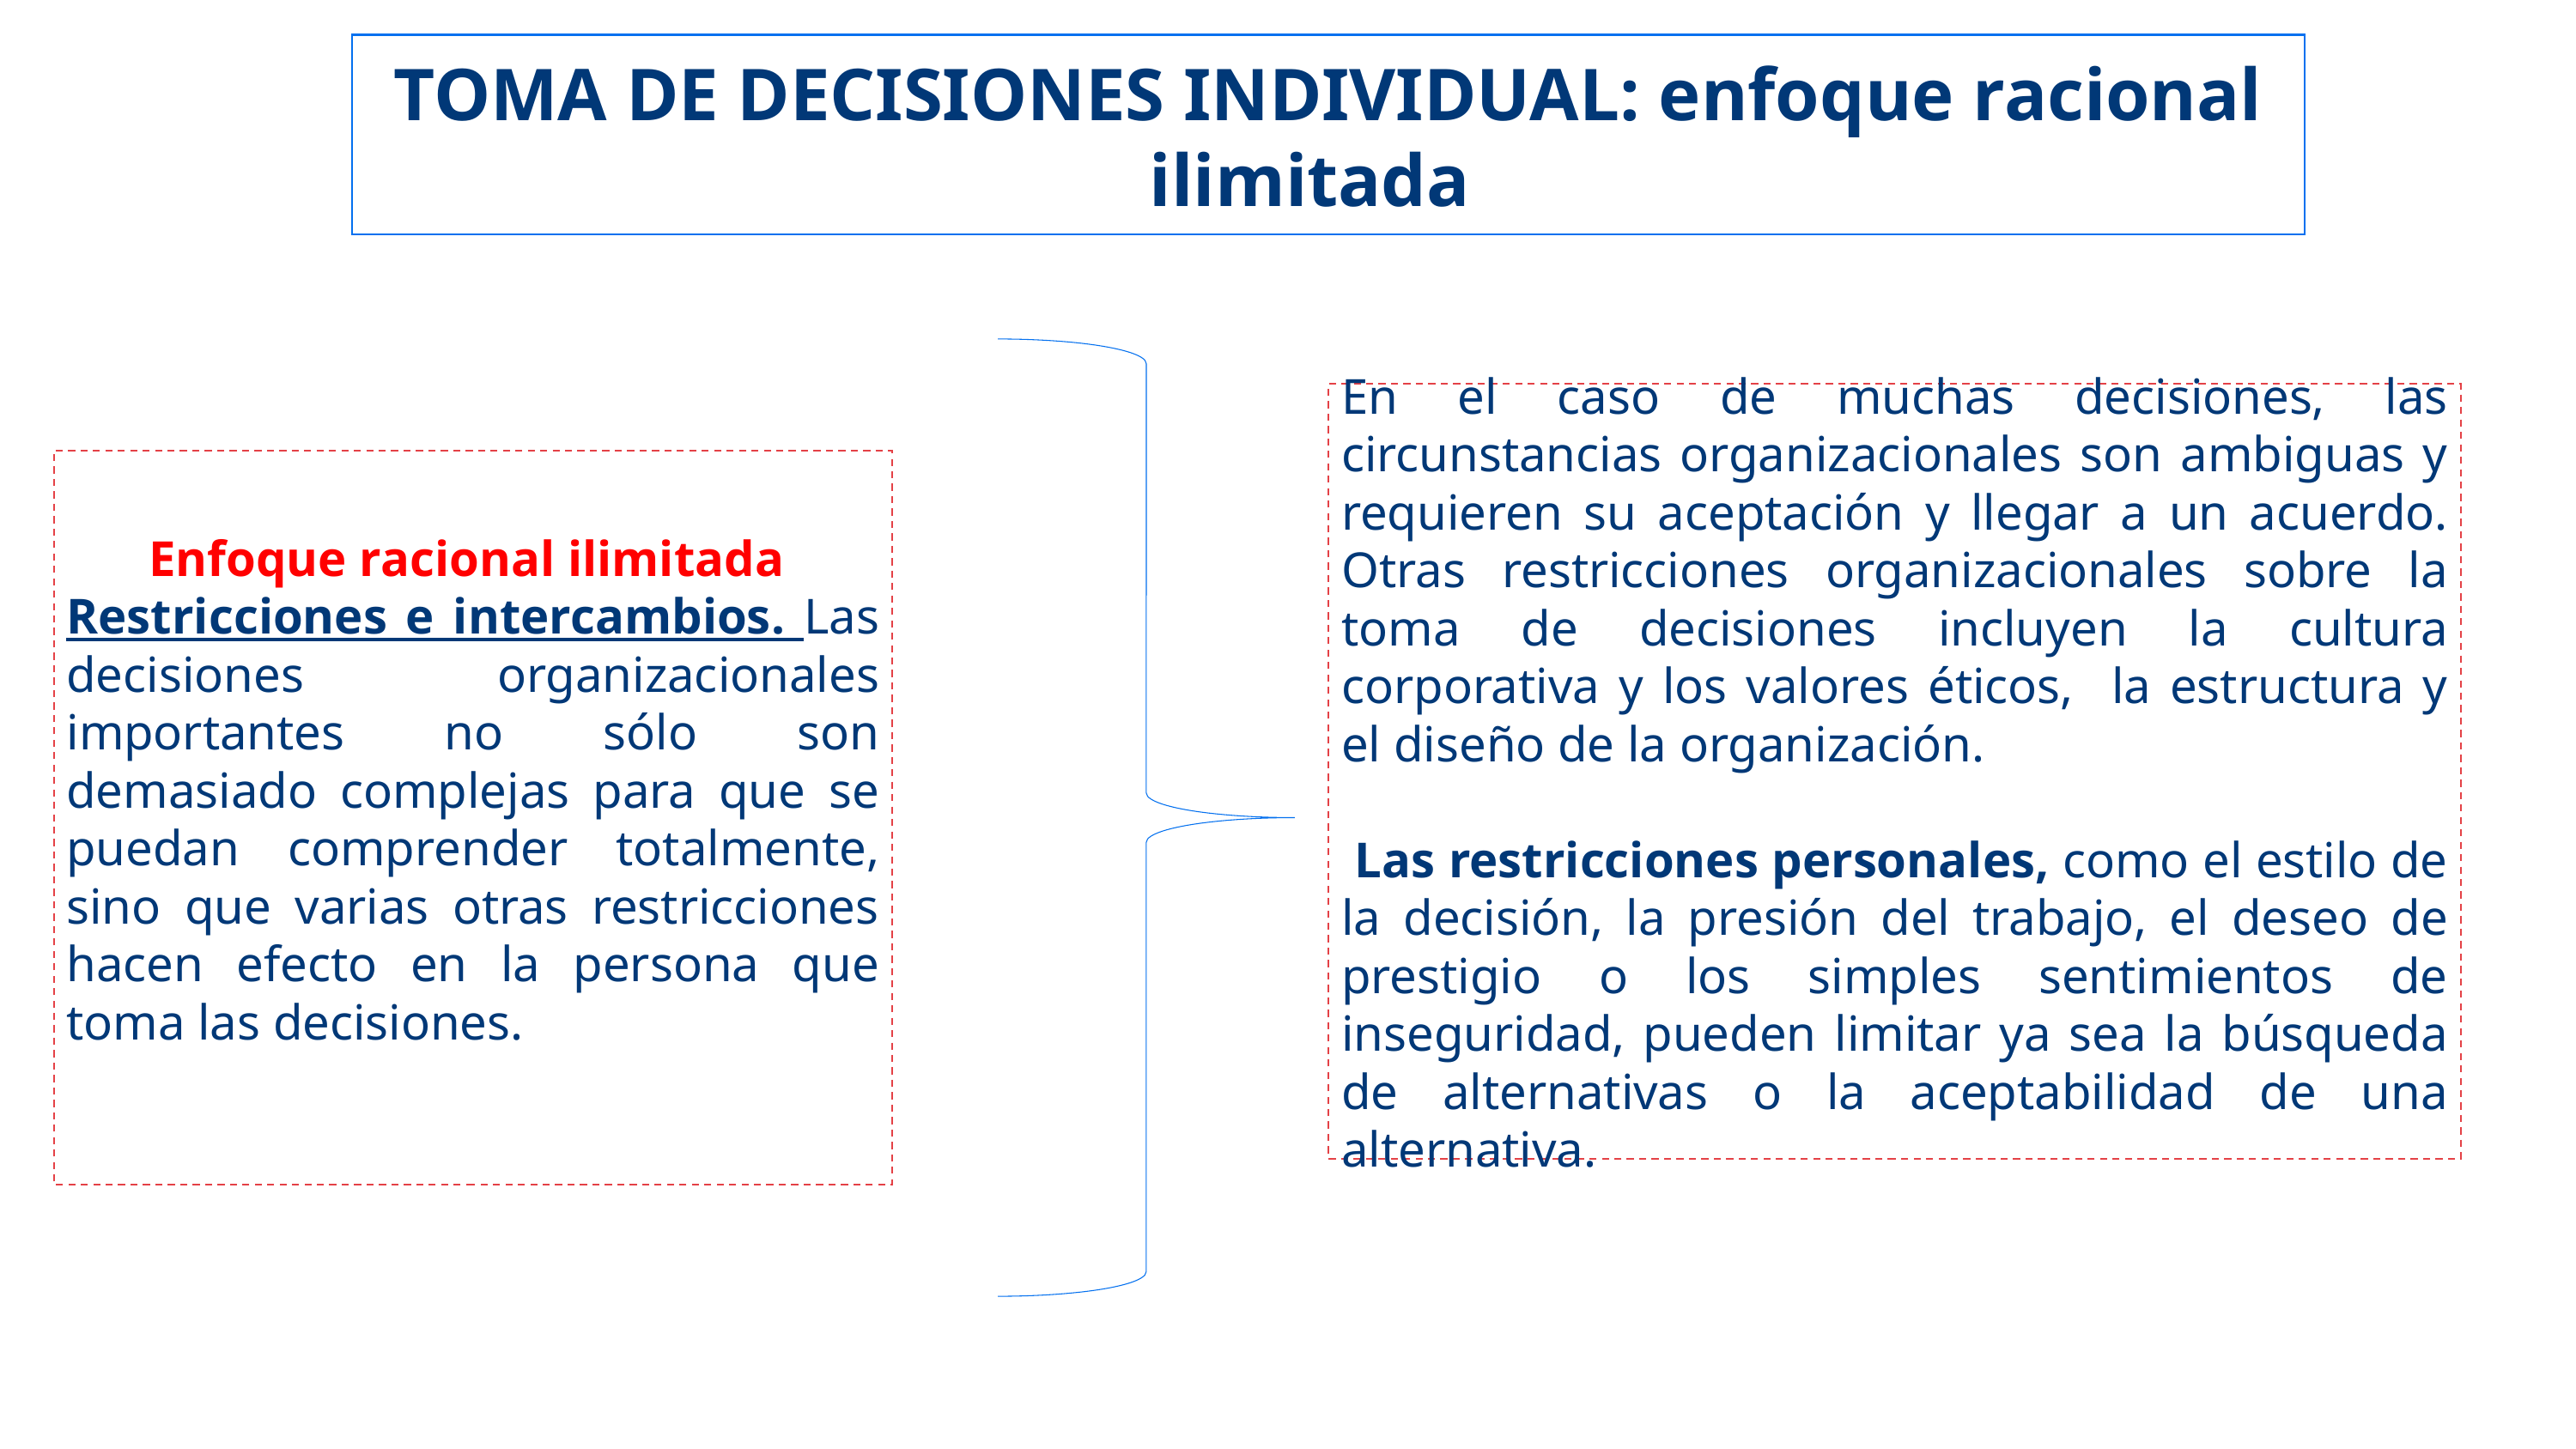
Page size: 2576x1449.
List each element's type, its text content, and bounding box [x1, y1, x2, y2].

text_box En el caso de muchas decisiones, las circunstancias organizacionales son ambiguas y requieren su aceptación y llegar a un acuerdo. Otras restricciones organizacionales sobre la toma de decisiones incluyen la cultura corporativa y los valores éticos, la estructura y el diseño de la organización. Las restricciones personales, como el estilo de la decisión, la presión del trabajo, el deseo de prestigio o los simples sentimientos de inseguridad, pueden limitar ya sea la búsqueda de alternativas o la aceptabilidad de una alternativa. [1328, 383, 2461, 1159]
text_box Enfoque racional ilimitada Restricciones e intercambios. Las decisiones organizacionales importantes no sólo son demasiado complejas para que se puedan comprender totalmente, sino que varias otras restricciones hacen efecto en la persona que toma las decisiones. [53, 451, 893, 1185]
text_box [998, 338, 1295, 1297]
text_box TOMA DE DECISIONES INDIVIDUAL: enfoque racional ilimitada [352, 34, 2306, 235]
